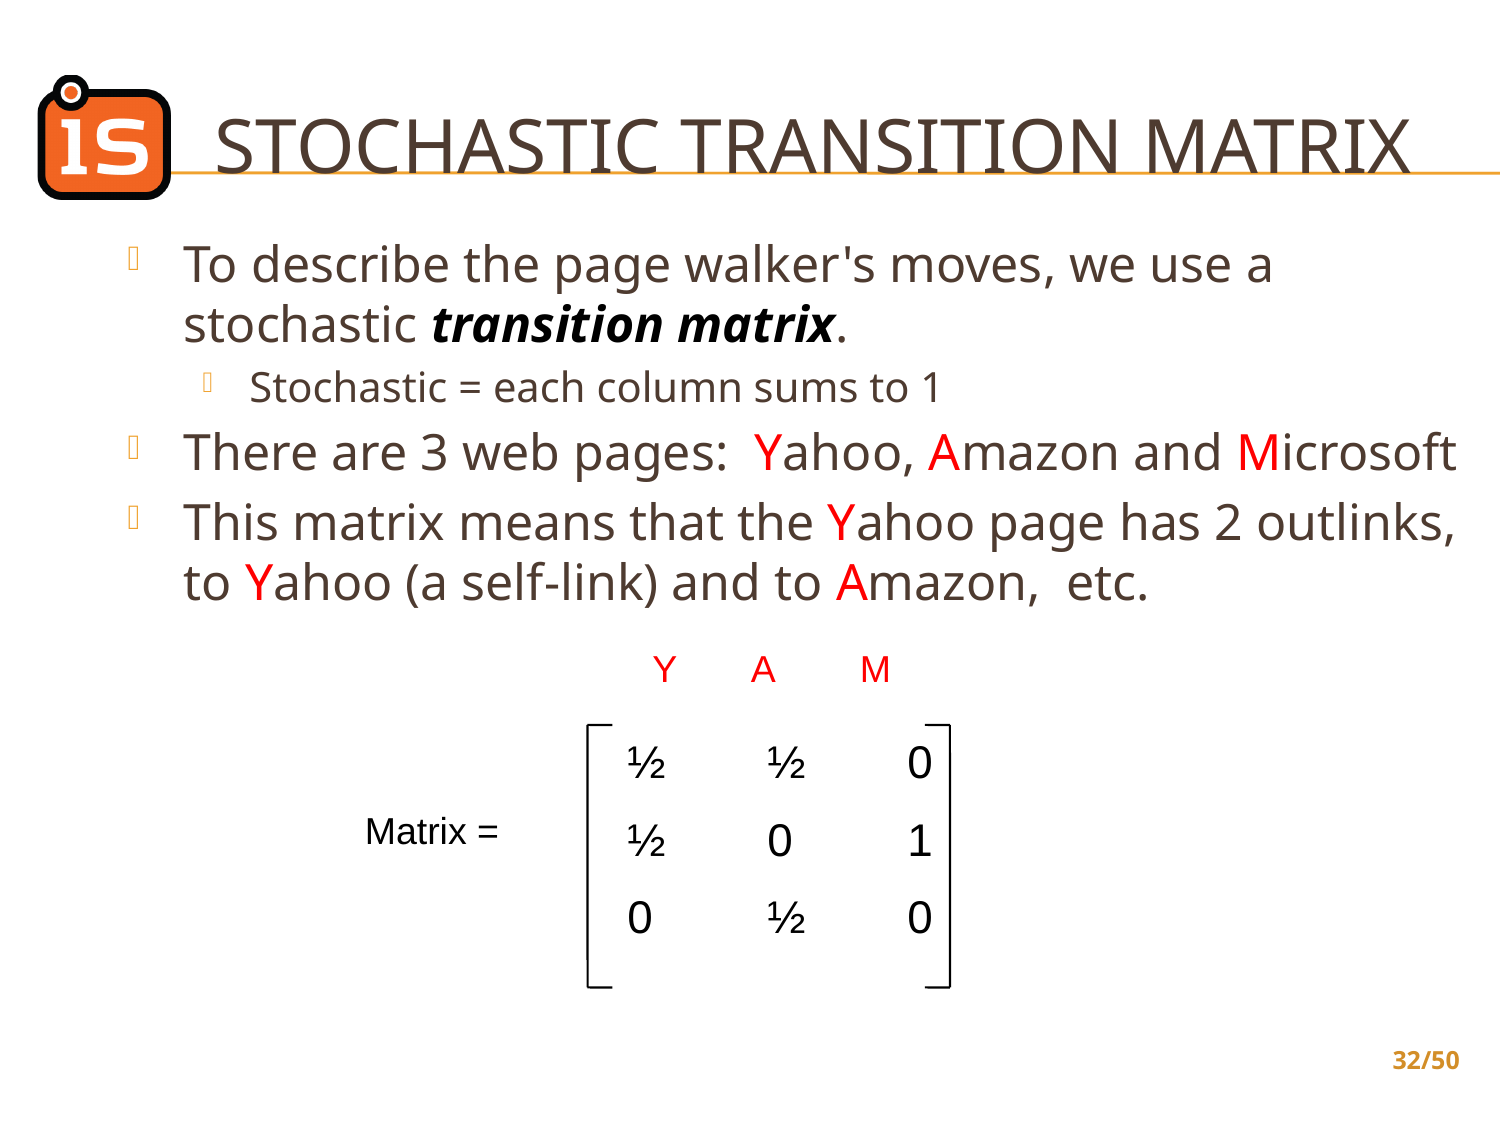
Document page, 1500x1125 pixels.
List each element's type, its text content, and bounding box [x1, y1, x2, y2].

text_box ½ ½ 0 ½ 0 1 0 ½ 0 [612, 725, 963, 951]
slide_number 32/50 [1350, 1037, 1475, 1079]
text_box Y A M [637, 637, 988, 698]
text_box Matrix = [349, 799, 563, 860]
title Stochastic Transition Matrix [200, 75, 1475, 213]
picture [37, 75, 171, 200]
list To describe the page walker's moves, we use a stochastic transition matrix. Stochastic = each column sums to 1 There are 3 web pages: Yahoo, Amazon and Microsoft This matrix means that the Yahoo page has 2 outlinks, to Yahoo (a self-link) and to Amazon, etc. [112, 224, 1476, 663]
